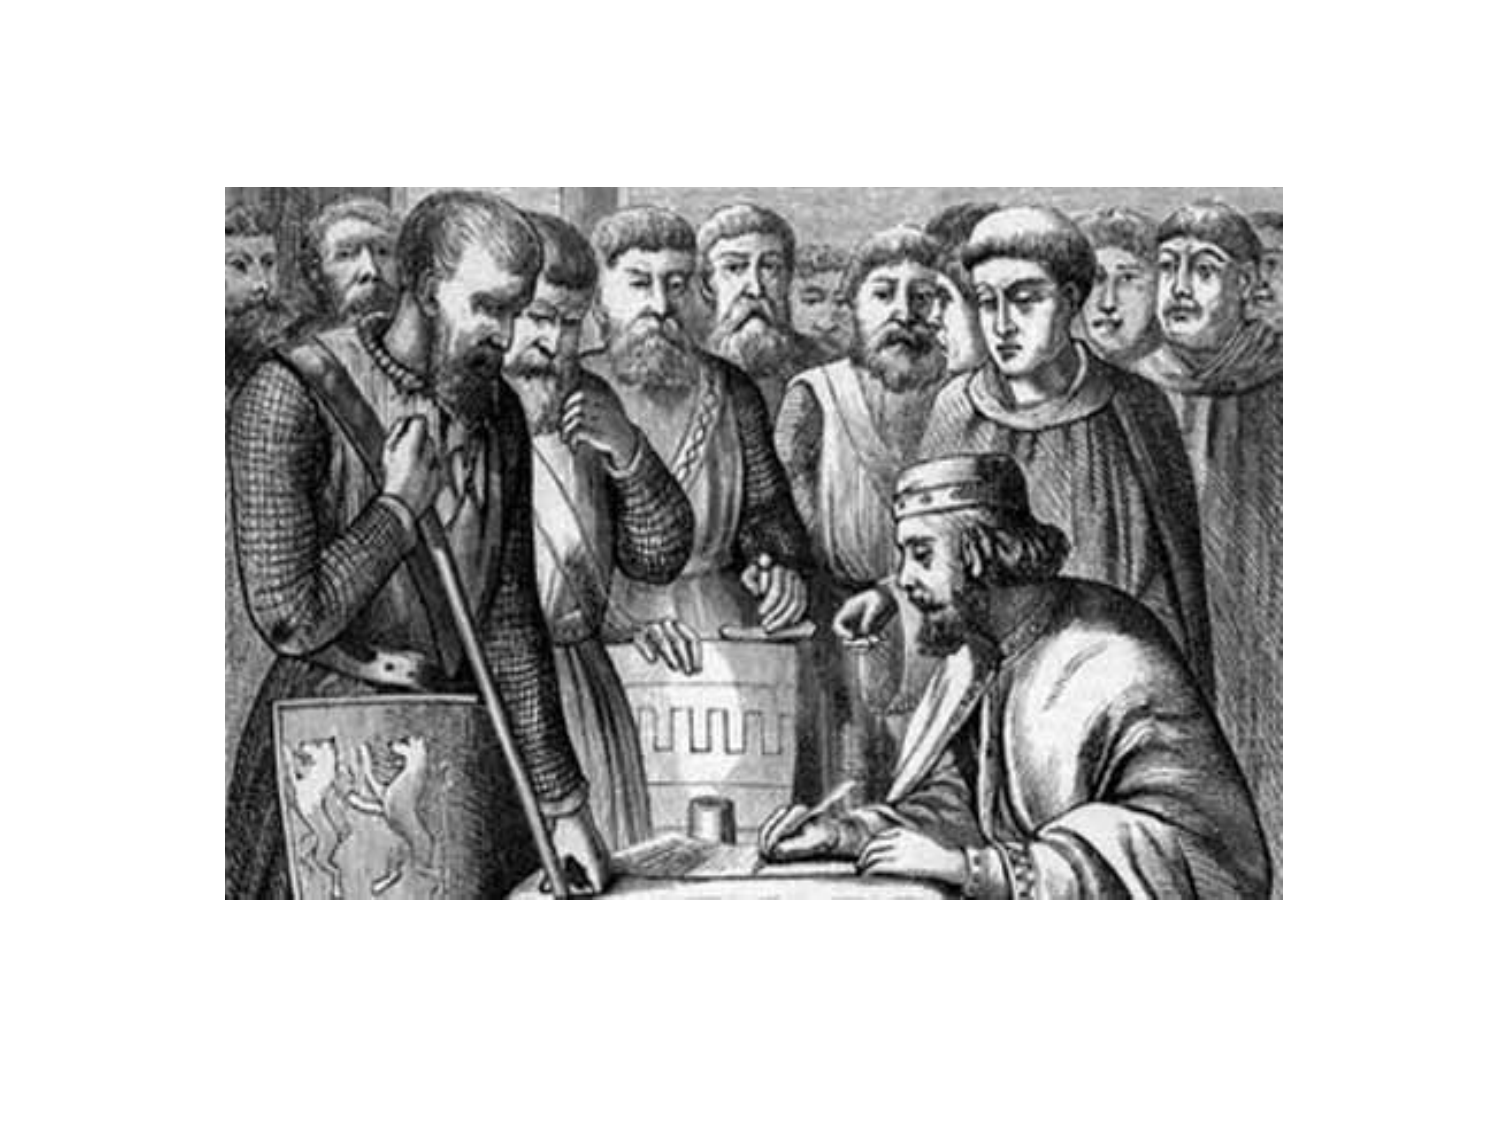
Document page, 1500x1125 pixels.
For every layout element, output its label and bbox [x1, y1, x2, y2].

picture [224, 187, 1284, 901]
